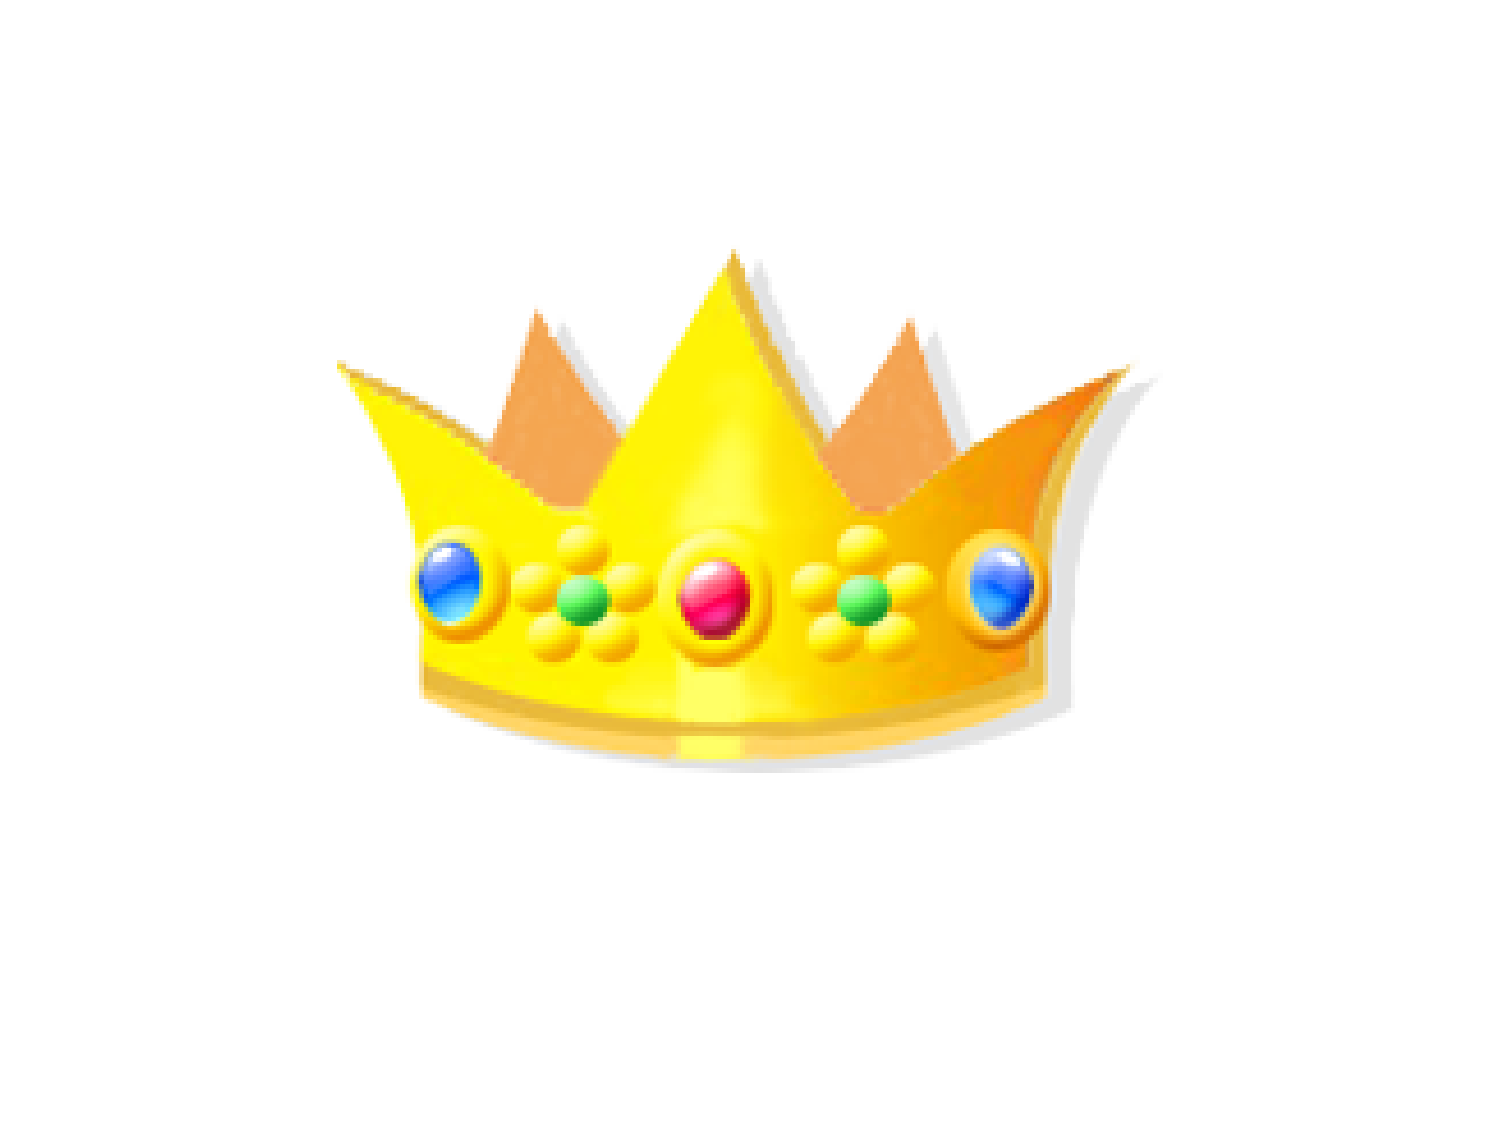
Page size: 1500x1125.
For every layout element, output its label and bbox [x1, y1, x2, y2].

picture [337, 149, 1163, 976]
